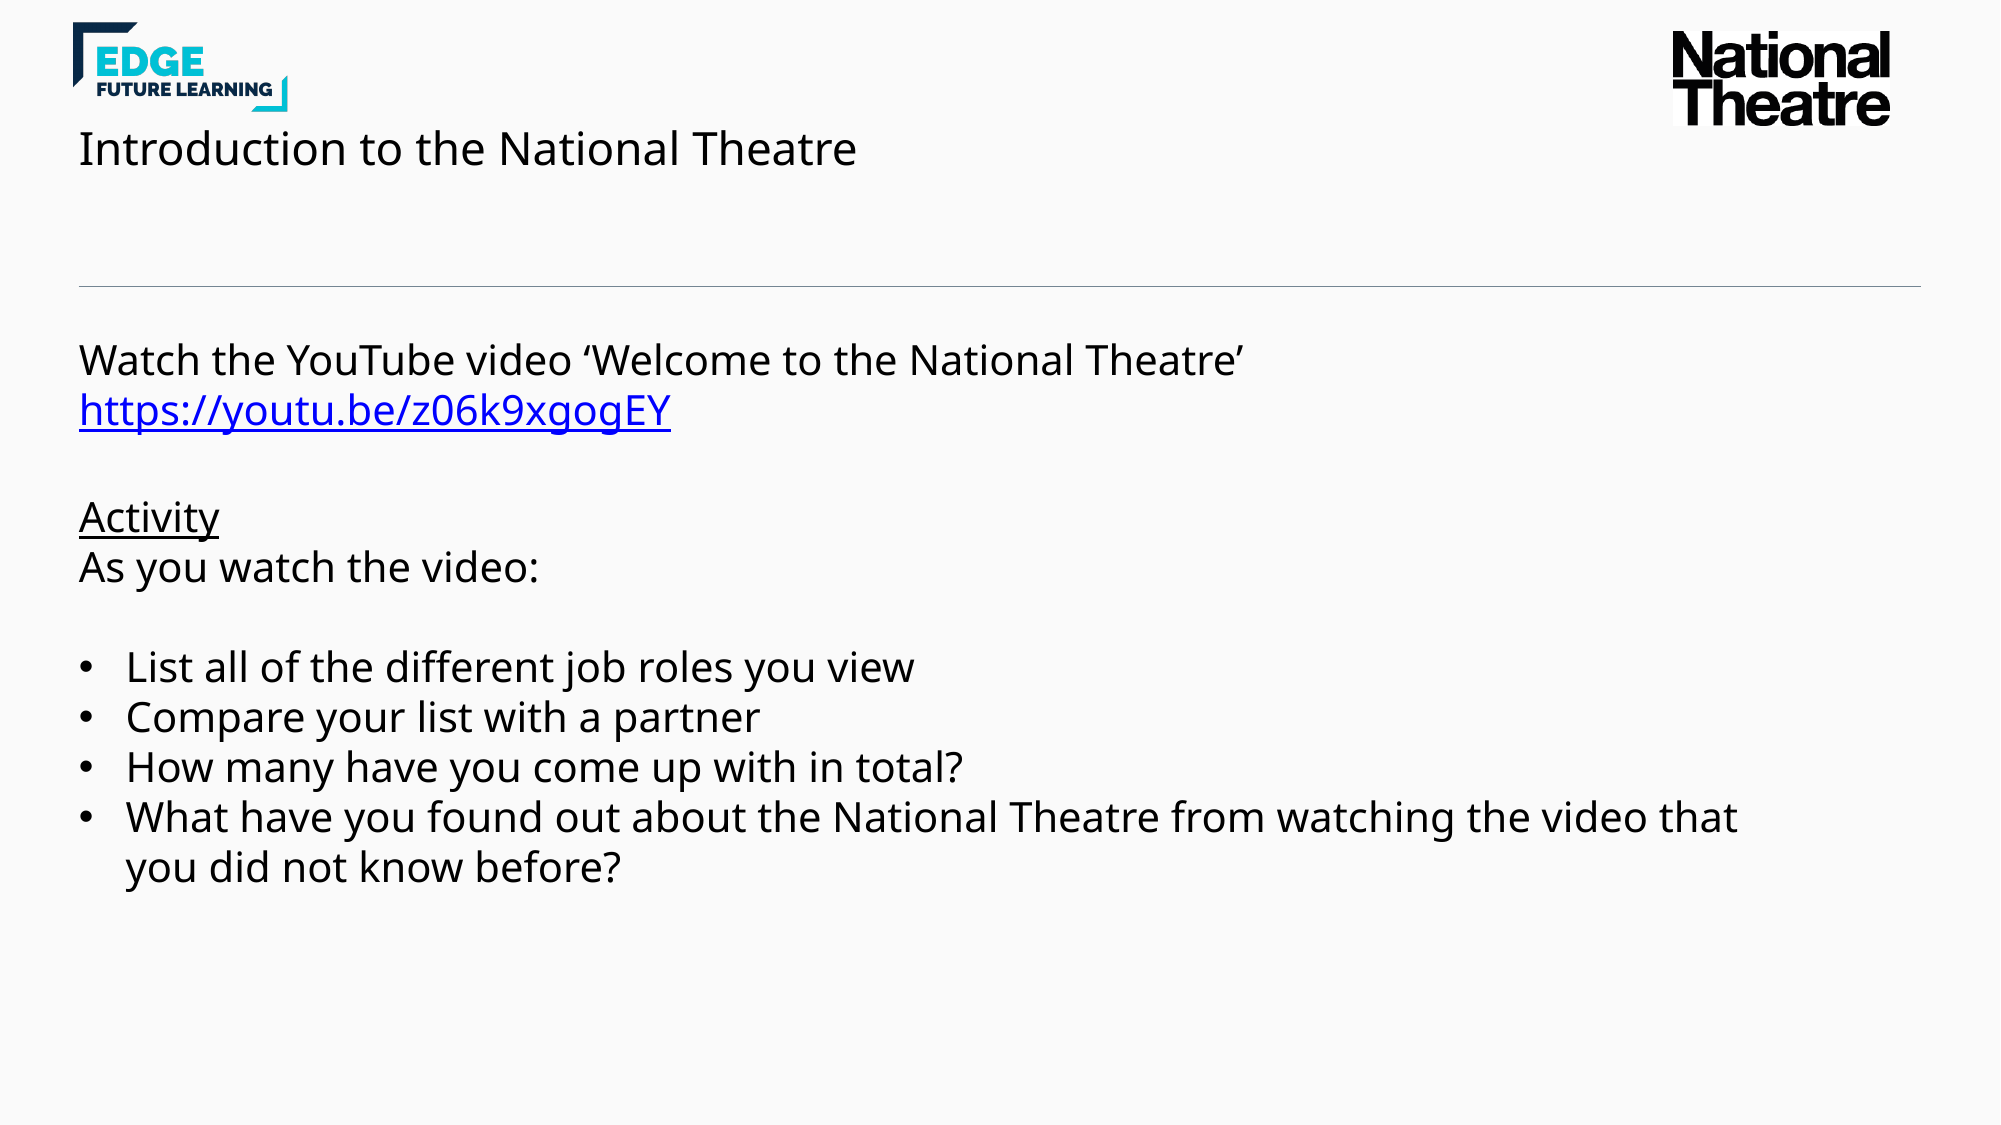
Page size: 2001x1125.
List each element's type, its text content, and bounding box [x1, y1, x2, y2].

picture [1673, 31, 1890, 125]
text_box Watch the YouTube video ‘Welcome to the National Theatre’ https://youtu.be/z06k9xgogEY Activity As you watch the video: List all of the different job roles you view Compare your list with a partner How many have you come up with in total? What have you found out about the National Theatre from watching the video that you did not know before? [78, 333, 1780, 891]
title Introduction to the National Theatre [78, 125, 1922, 237]
picture [38, 0, 298, 123]
